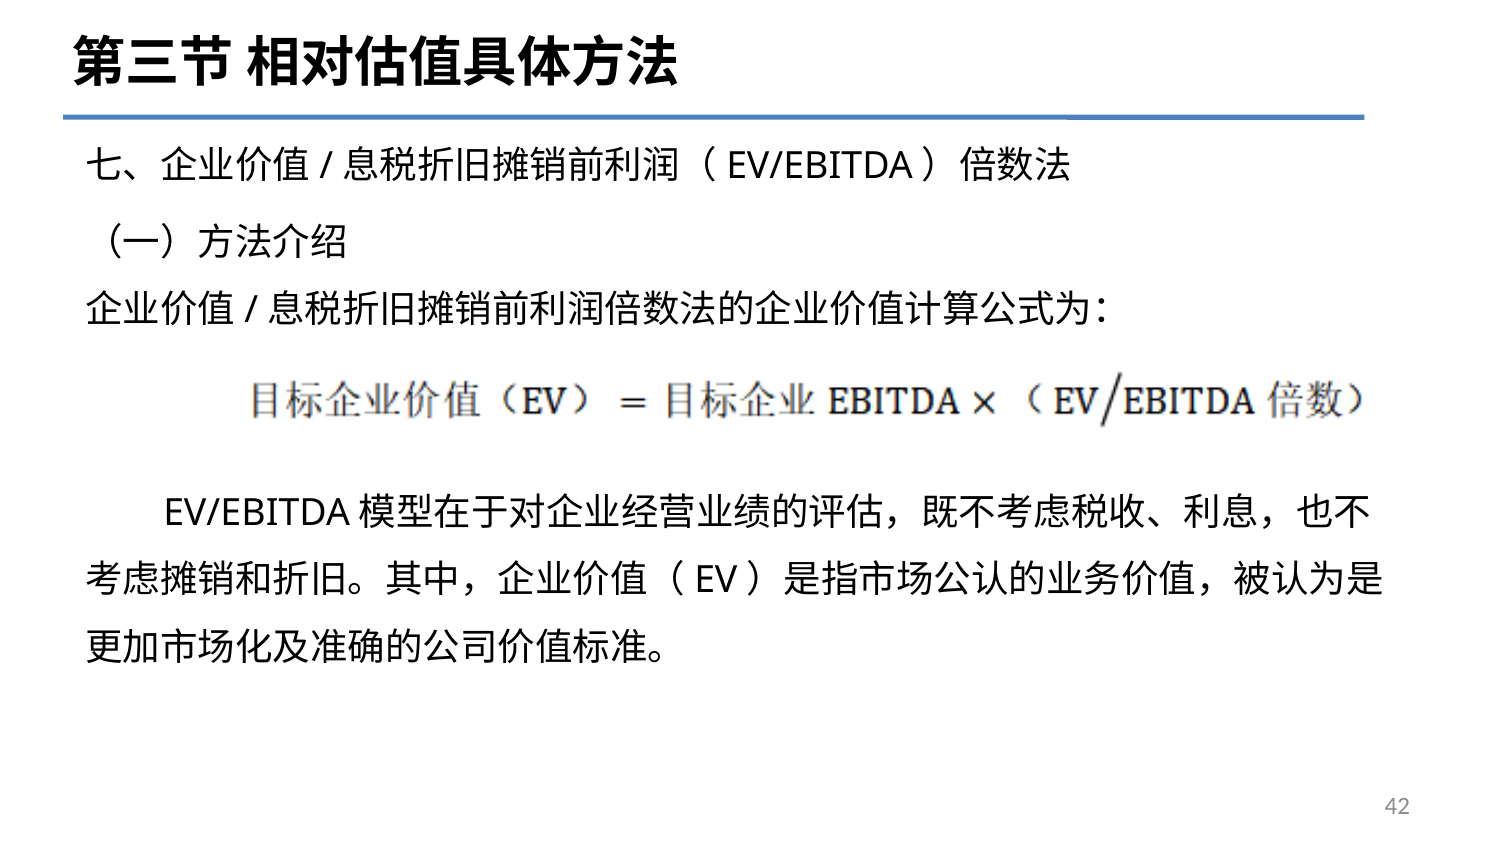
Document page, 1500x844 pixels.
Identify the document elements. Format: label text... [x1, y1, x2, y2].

title 七、企业价值/息税折旧摊销前利润（EV/EBITDA）倍数法 [70, 82, 1421, 187]
picture [222, 364, 1394, 434]
list （一）方法介绍 企业价值/息税折旧摊销前利润倍数法的企业价值计算公式为： EV/EBITDA模型在于对企业经营业绩的评估，既不考虑税收、利息，也不考虑摊销和折旧。其中，企业价值（EV）是指市场公认的业务价值，被认为是更加市场化及准确的公司价值标准。 [70, 187, 1421, 745]
slide_number 42 [1074, 782, 1425, 827]
text_box 第三节 相对估值具体方法 [56, 11, 1407, 107]
